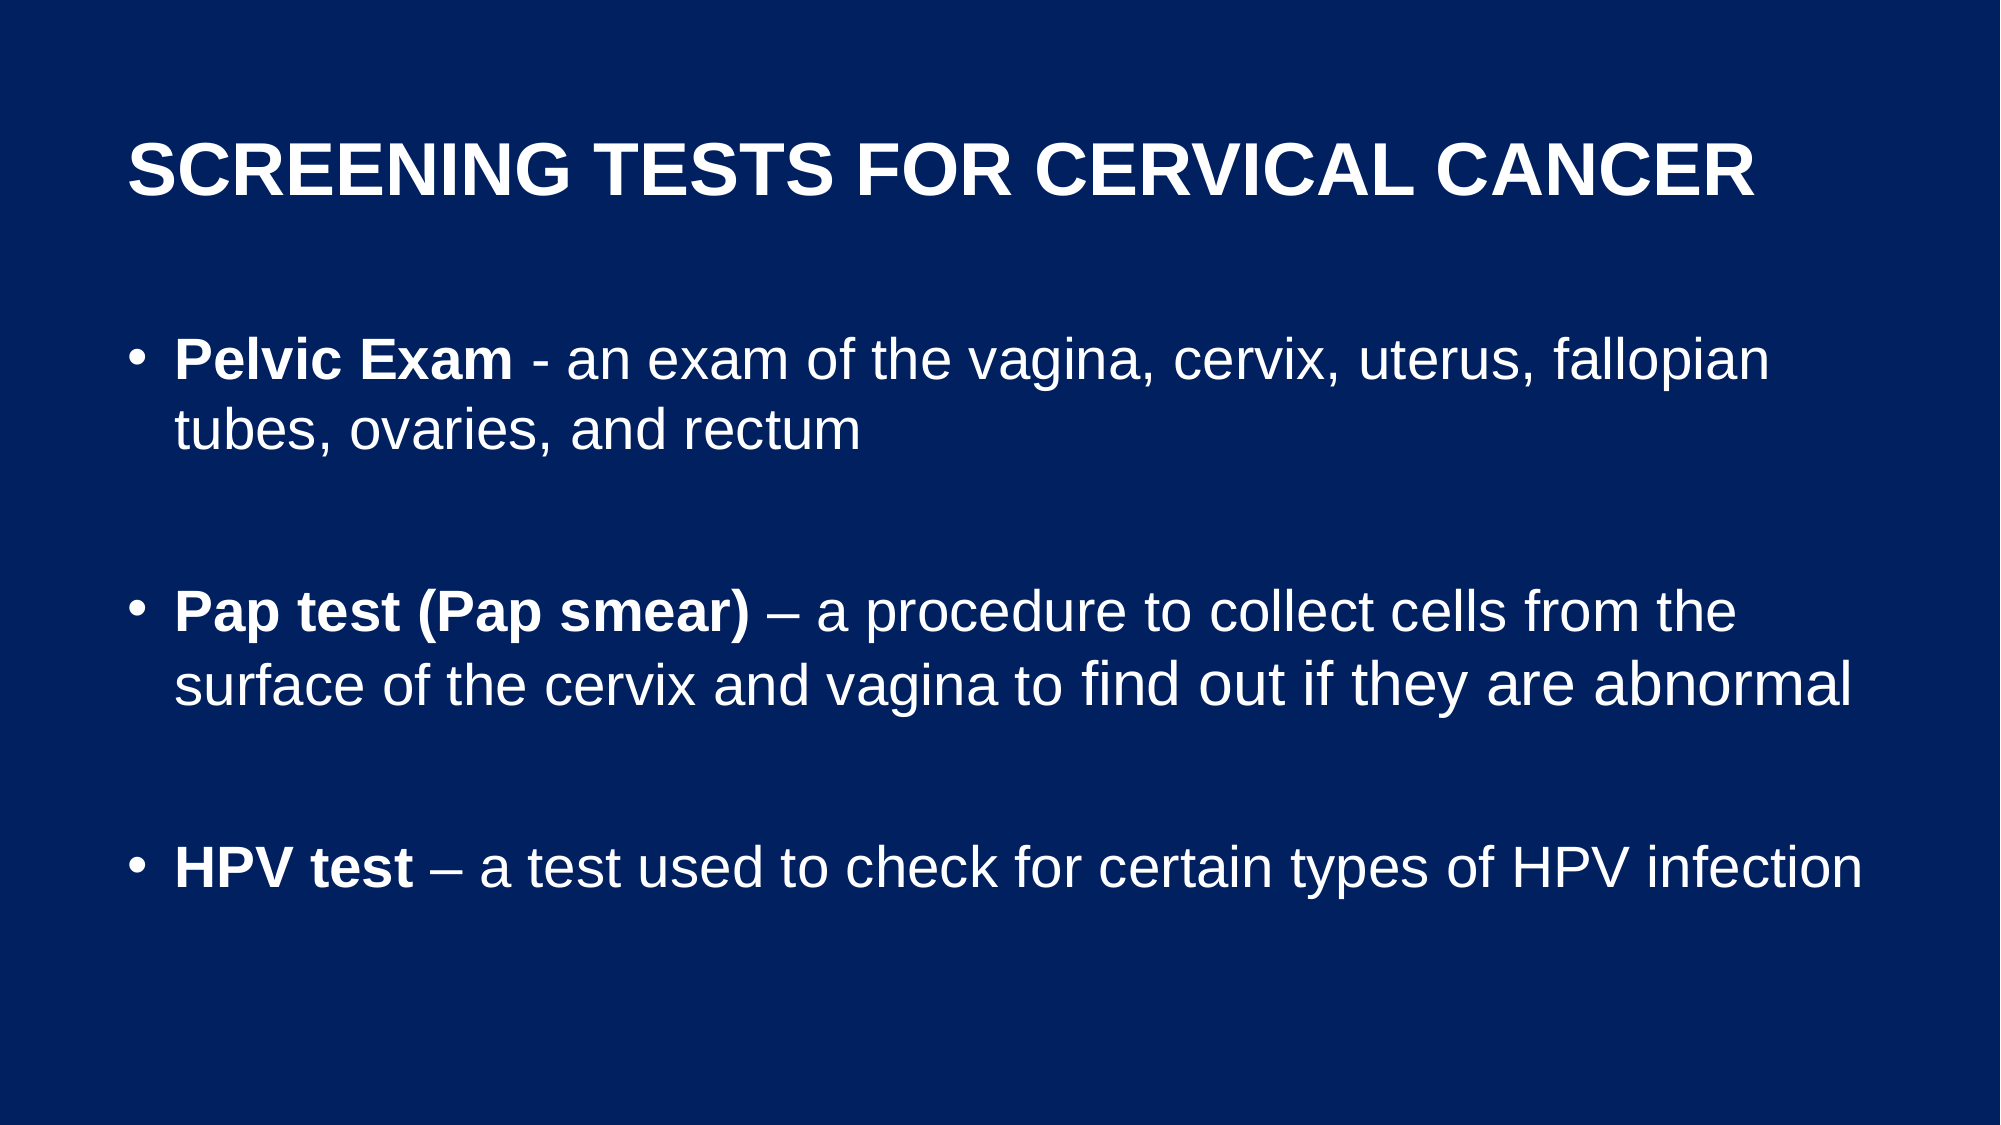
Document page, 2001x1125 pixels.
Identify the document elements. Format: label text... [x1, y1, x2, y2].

title Screening Tests for Cervical Cancer [112, 99, 1775, 231]
list Pelvic Exam - an exam of the vagina, cervix, uterus, fallopian tubes, ovaries, and rectum Pap test (Pap smear) – a procedure to collect cells from the surface of the cervix and vagina to find out if they are abnormal HPV test – a test used to check for certain types of HPV infection [112, 245, 1933, 1066]
